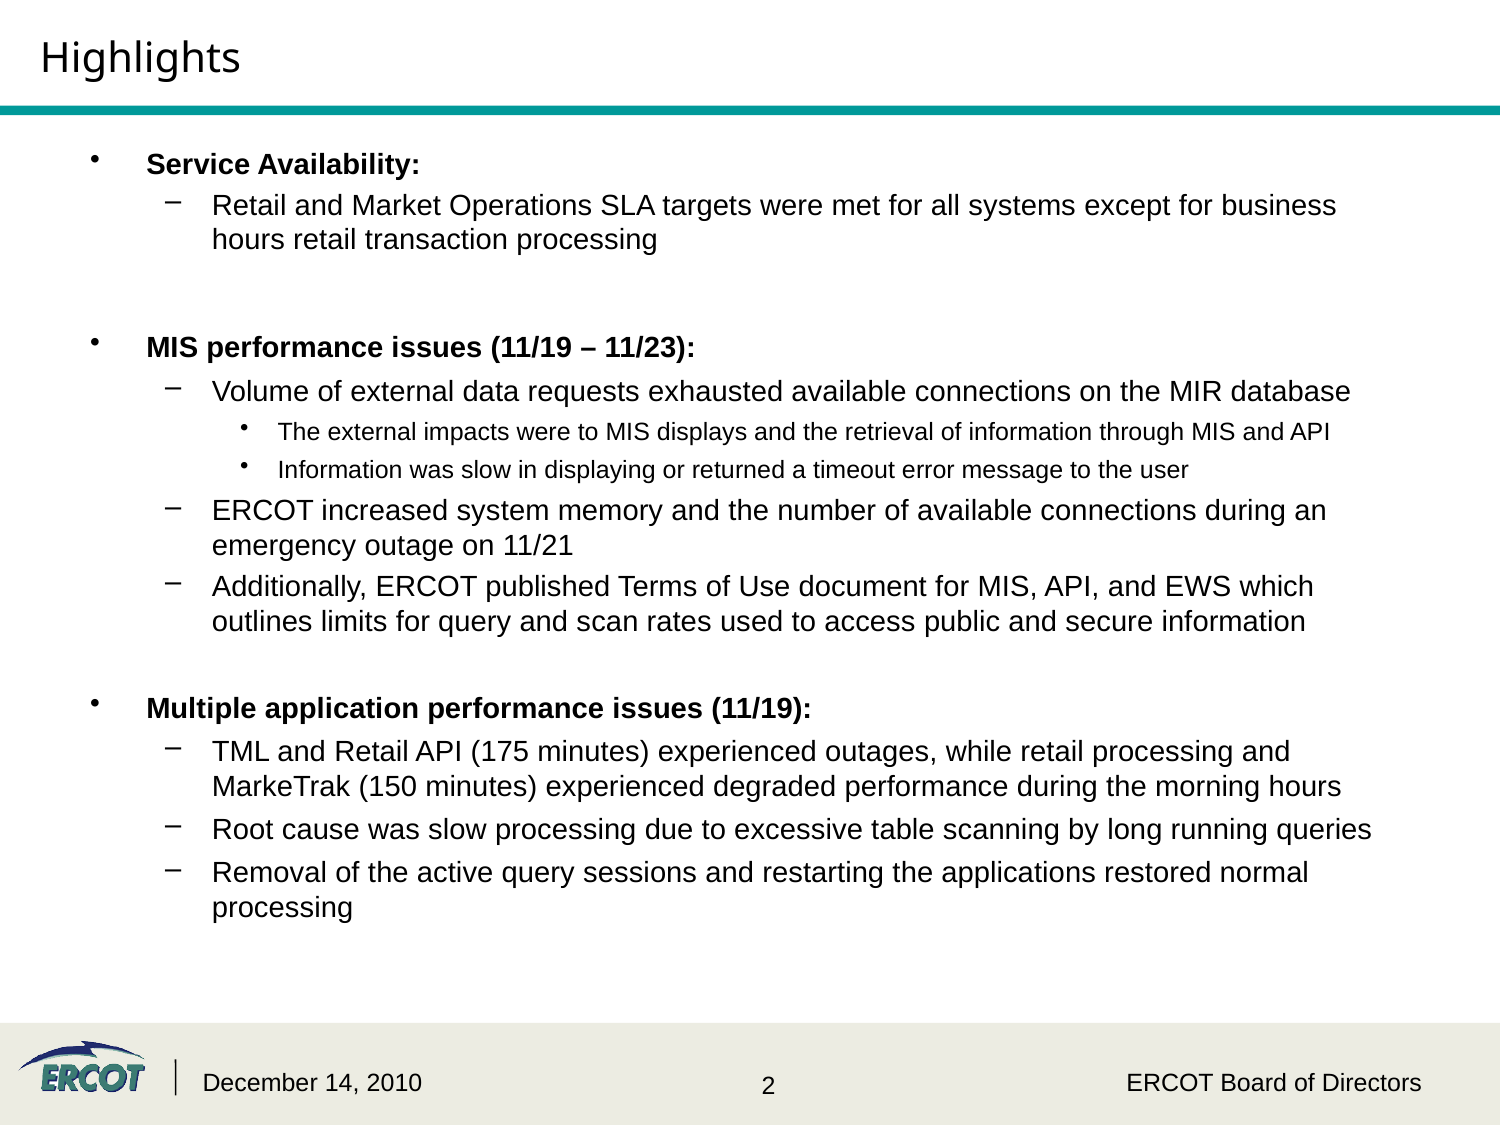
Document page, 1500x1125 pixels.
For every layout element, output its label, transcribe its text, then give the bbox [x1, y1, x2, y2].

list Service Availability: Retail and Market Operations SLA targets were met for all systems except for business hours retail transaction processing MIS performance issues (11/19 – 11/23): Volume of external data requests exhausted available connections on the MIR database The external impacts were to MIS displays and the retrieval of information through MIS and API Information was slow in displaying or returned a timeout error message to the user ERCOT increased system memory and the number of available connections during an emergency outage on 11/21 Additionally, ERCOT published Terms of Use document for MIS, API, and EWS which outlines limits for query and scan rates used to access public and secure information Multiple application performance issues (11/19): TML and Retail API (175 minutes) experienced outages, while retail processing and MarkeTrak (150 minutes) experienced degraded performance during the morning hours Root cause was slow processing due to excessive table scanning by long running queries Removal of the active query sessions and restarting the applications restored normal processing [74, 137, 1426, 951]
footer ERCOT Board of Directors [1024, 1059, 1438, 1125]
picture [10, 1031, 151, 1111]
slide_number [187, 1059, 538, 1125]
title Highlights [24, 0, 1451, 113]
